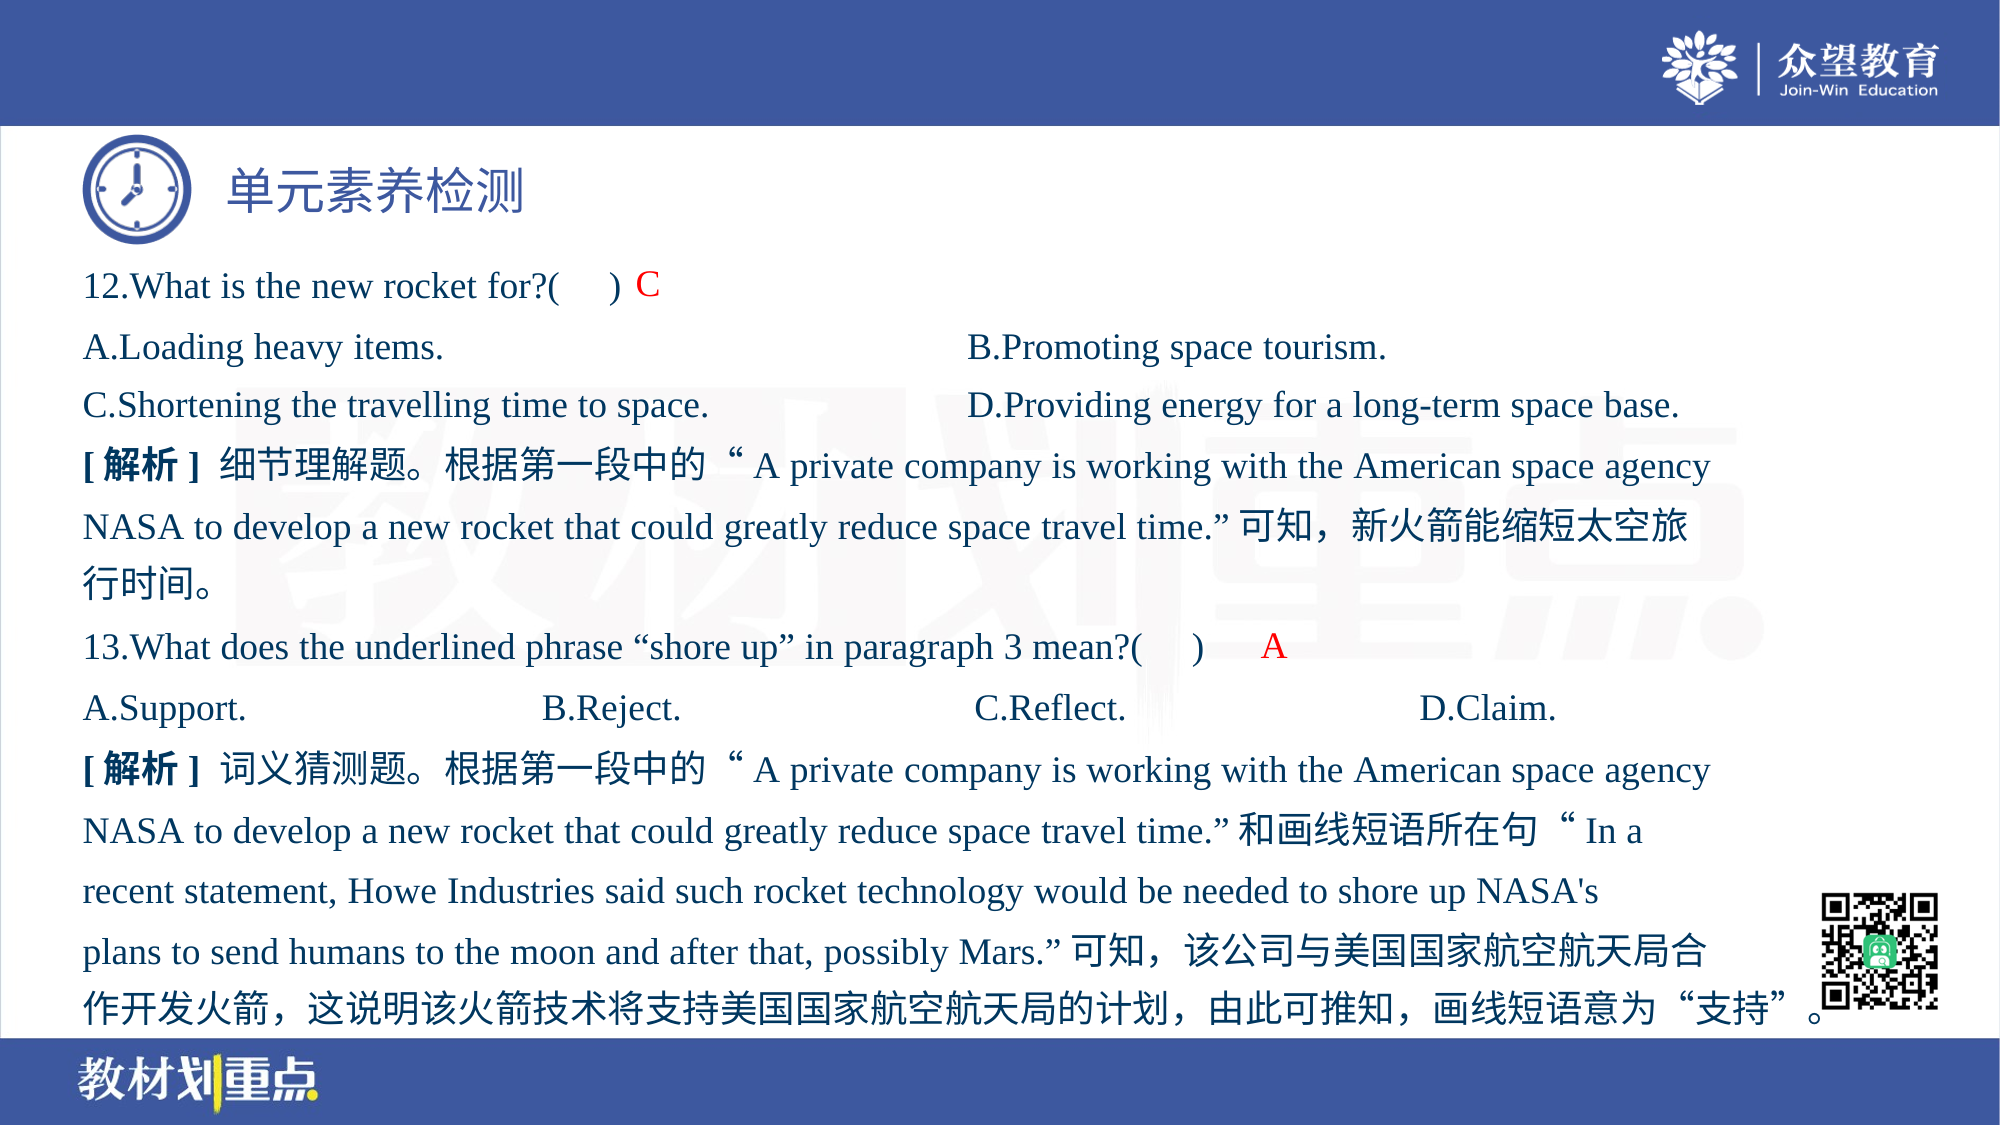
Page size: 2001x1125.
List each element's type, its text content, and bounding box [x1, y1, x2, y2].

picture [0, 0, 2000, 1125]
text_box A.Loading heavy items. B.Promoting space tourism. C.Shortening the travelling time to space. D.Providing energy for a long-term space base. [82, 306, 1817, 420]
text_box 12.What is the new rocket for?( ) [82, 247, 1817, 301]
text_box [解析] 细节理解题。根据第一段中的“A private company is working with the American space agency NASA to develop a new rocket that could greatly reduce space travel time.”可知，新火箭能缩短太空旅 行时间。 [82, 425, 1817, 601]
text_box [解析] 词义猜测题。根据第一段中的“A private company is working with the American space agency NASA to develop a new rocket that could greatly reduce space travel time.”和画线短语所在句“In a recent statement, Howe Industries said such rocket technology would be needed to shore up NASA's plans to send humans to the moon and after that, possibly Mars.”可知，该公司与美国国家航空航天局合 作开发火箭，这说明该火箭技术将支持美国国家航空航天局的计划，由此可推知，画线短语意为“支持”。 [82, 730, 1817, 1026]
text_box 13.What does the underlined phrase “shore up” in paragraph 3 mean?( ) [82, 608, 1817, 662]
text_box C [621, 245, 675, 300]
text_box A.Support. B.Reject. C.Reflect. D.Claim. [82, 669, 1817, 723]
text_box A [1246, 607, 1302, 661]
